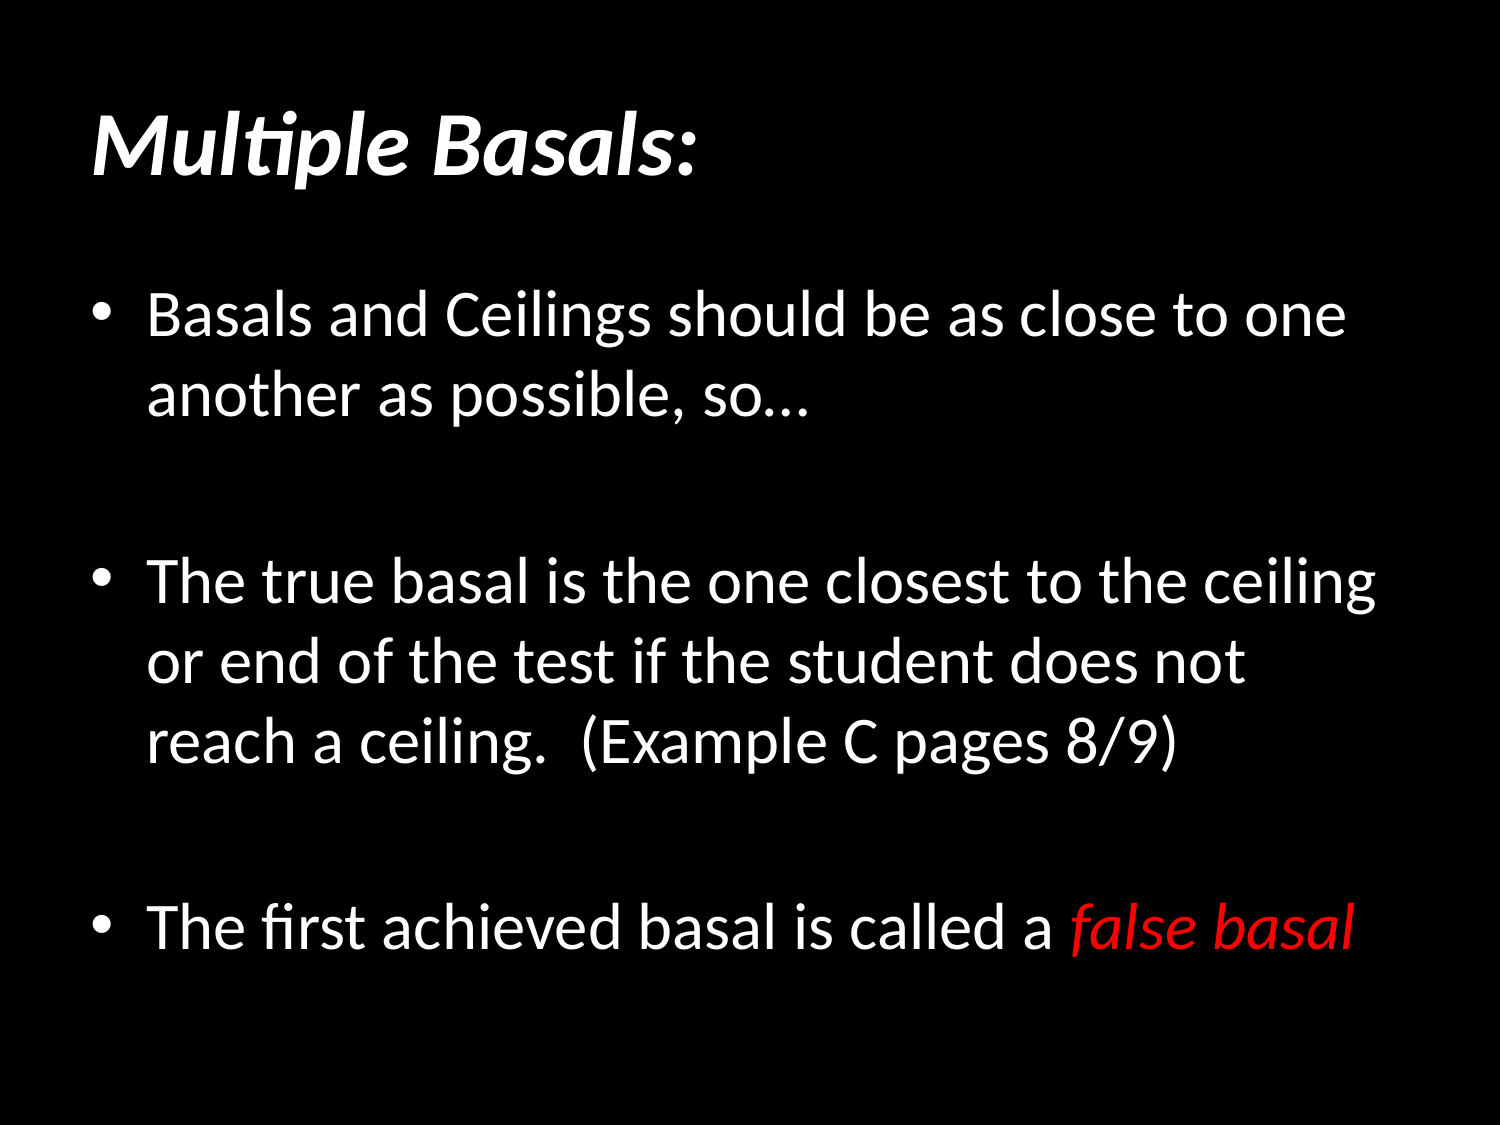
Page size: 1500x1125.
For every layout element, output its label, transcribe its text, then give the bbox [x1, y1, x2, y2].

list Basals and Ceilings should be as close to one another as possible, so… The true basal is the one closest to the ceiling or end of the test if the student does not reach a ceiling. (Example C pages 8/9) The first achieved basal is called a false basal [75, 262, 1425, 1005]
title Multiple Basals: [75, 45, 1425, 233]
